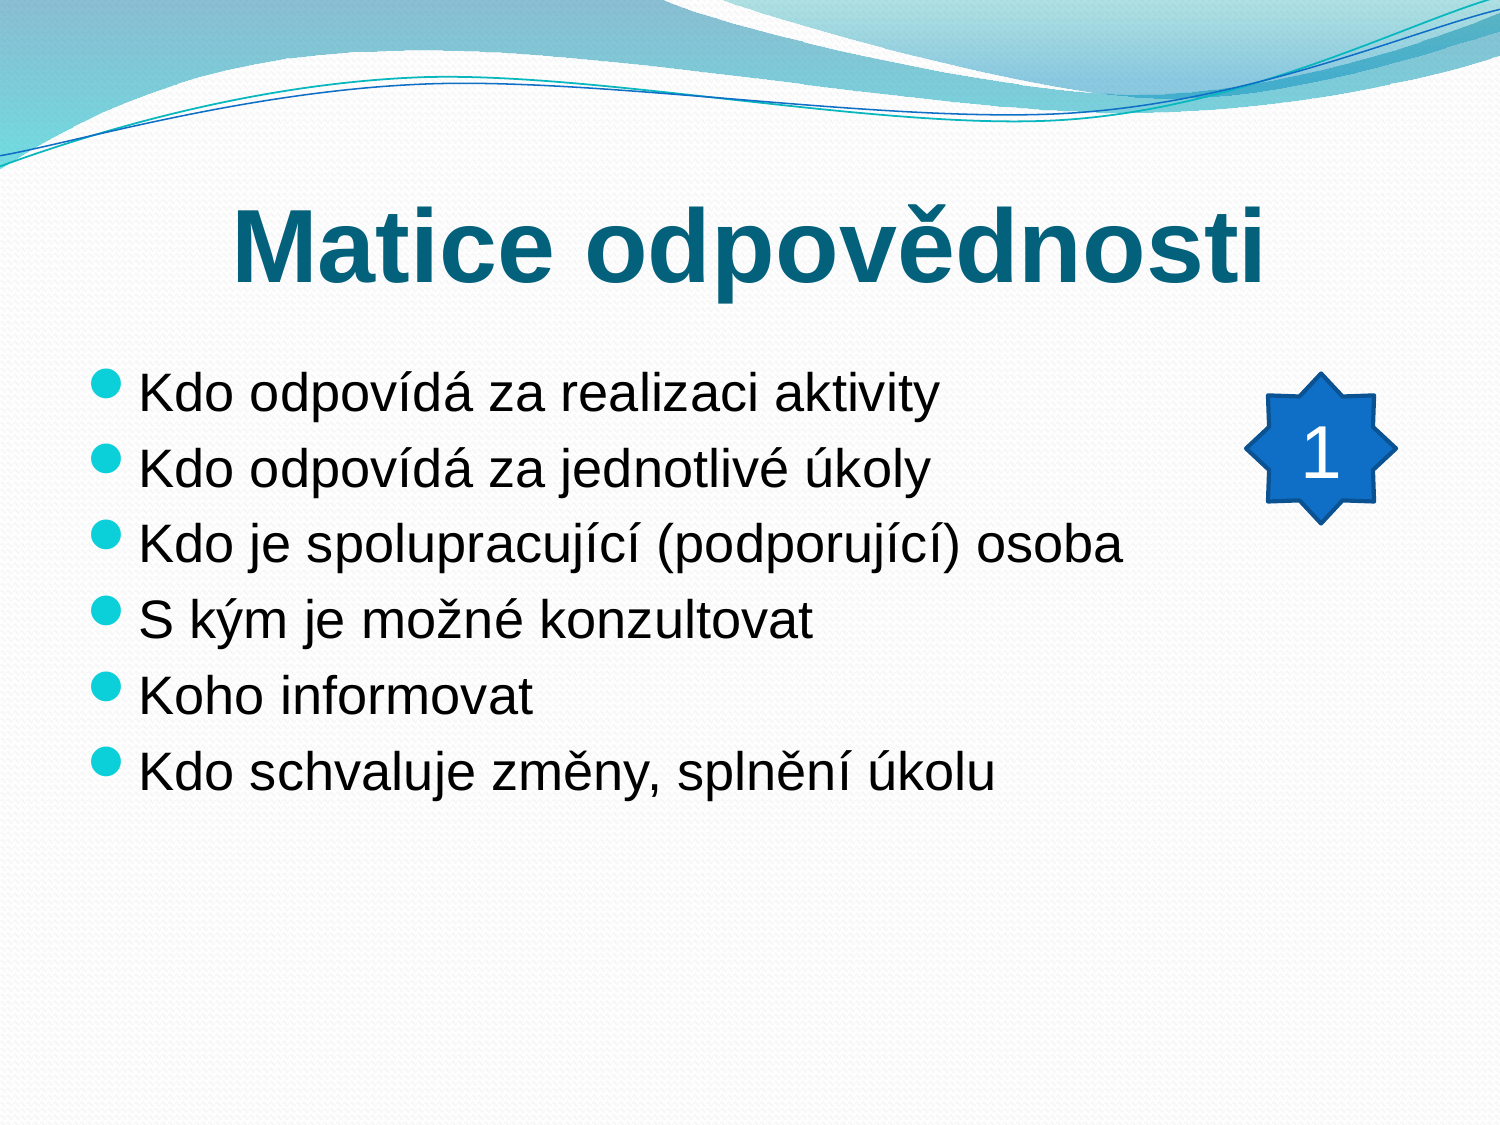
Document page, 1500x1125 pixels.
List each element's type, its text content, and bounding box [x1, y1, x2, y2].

list Kdo odpovídá za realizaci aktivity Kdo odpovídá za jednotlivé úkoly Kdo je spolupracující (podporující) osoba S kým je možné konzultovat Koho informovat Kdo schvaluje změny, splnění úkolu [72, 349, 1422, 1070]
title Matice odpovědnosti [75, 115, 1425, 303]
text_box 1 [1243, 371, 1399, 526]
